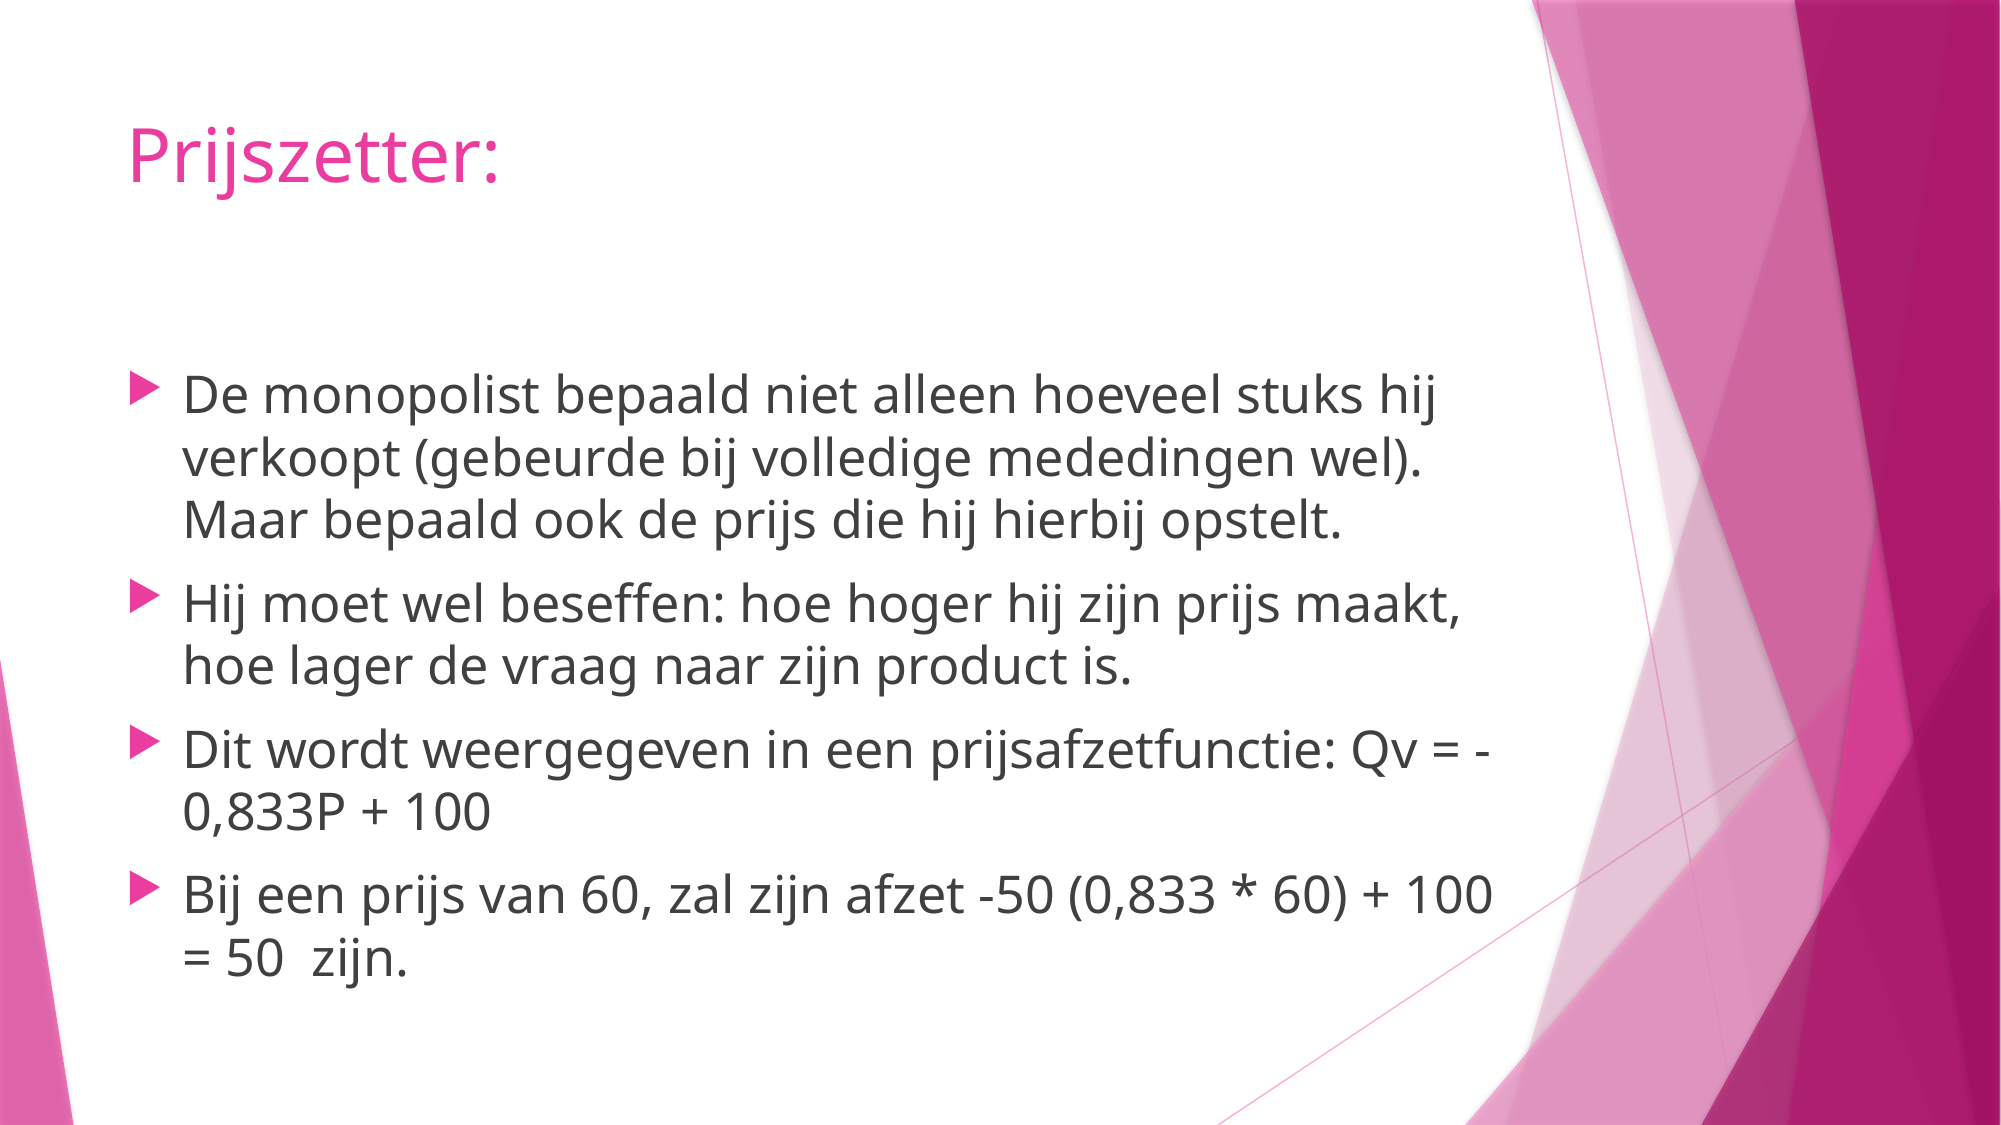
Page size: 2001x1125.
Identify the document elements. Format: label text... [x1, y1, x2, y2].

list De monopolist bepaald niet alleen hoeveel stuks hij verkoopt (gebeurde bij volledige mededingen wel). Maar bepaald ook de prijs die hij hierbij opstelt. Hij moet wel beseffen: hoe hoger hij zijn prijs maakt, hoe lager de vraag naar zijn product is. Dit wordt weergegeven in een prijsafzetfunctie: Qv = -0,833P + 100 Bij een prijs van 60, zal zijn afzet -50 (0,833 * 60) + 100 = 50 zijn. [111, 354, 1522, 992]
title Prijszetter: [111, 99, 1522, 317]
